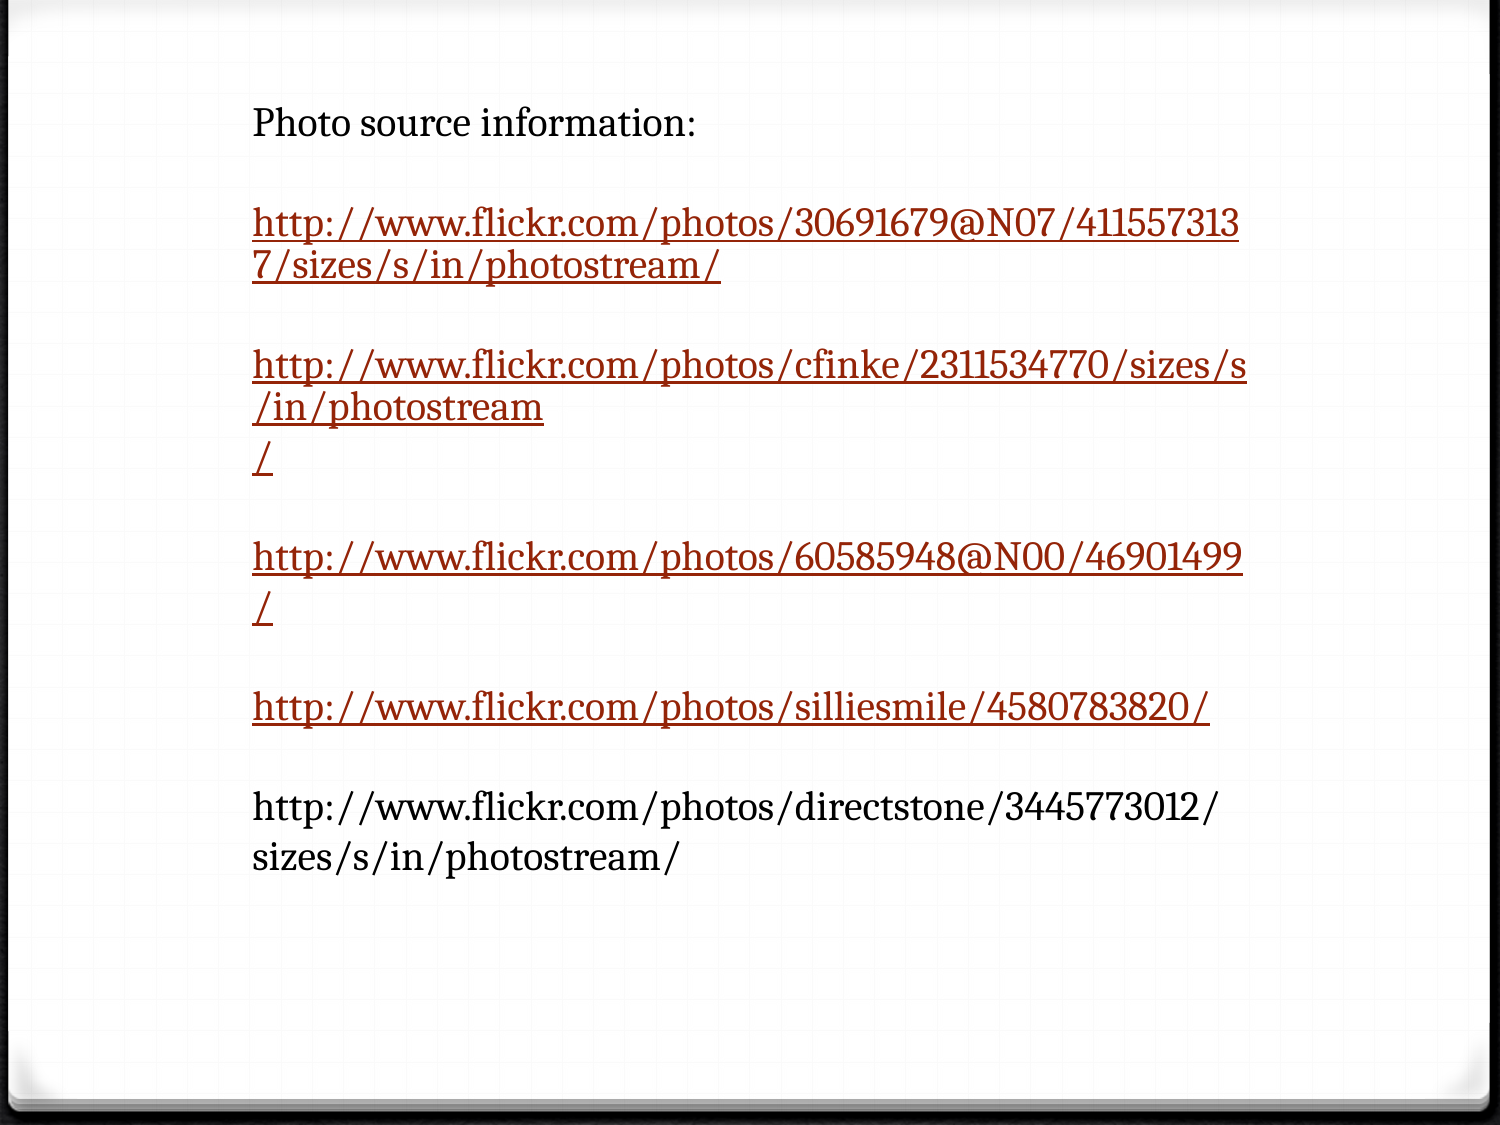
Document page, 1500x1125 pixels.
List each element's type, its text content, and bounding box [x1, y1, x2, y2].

text_box Photo source information: http://www.flickr.com/photos/30691679@N07/4115573137/sizes/s/in/photostream/ http://www.flickr.com/photos/cfinke/2311534770/sizes/s/in/photostream/ http://www.flickr.com/photos/60585948@N00/46901499/ http://www.flickr.com/photos/silliesmile/4580783820/ http://www.flickr.com/photos/directstone/3445773012/sizes/s/in/photostream/ [237, 87, 1263, 903]
picture [0, 0, 1500, 1125]
